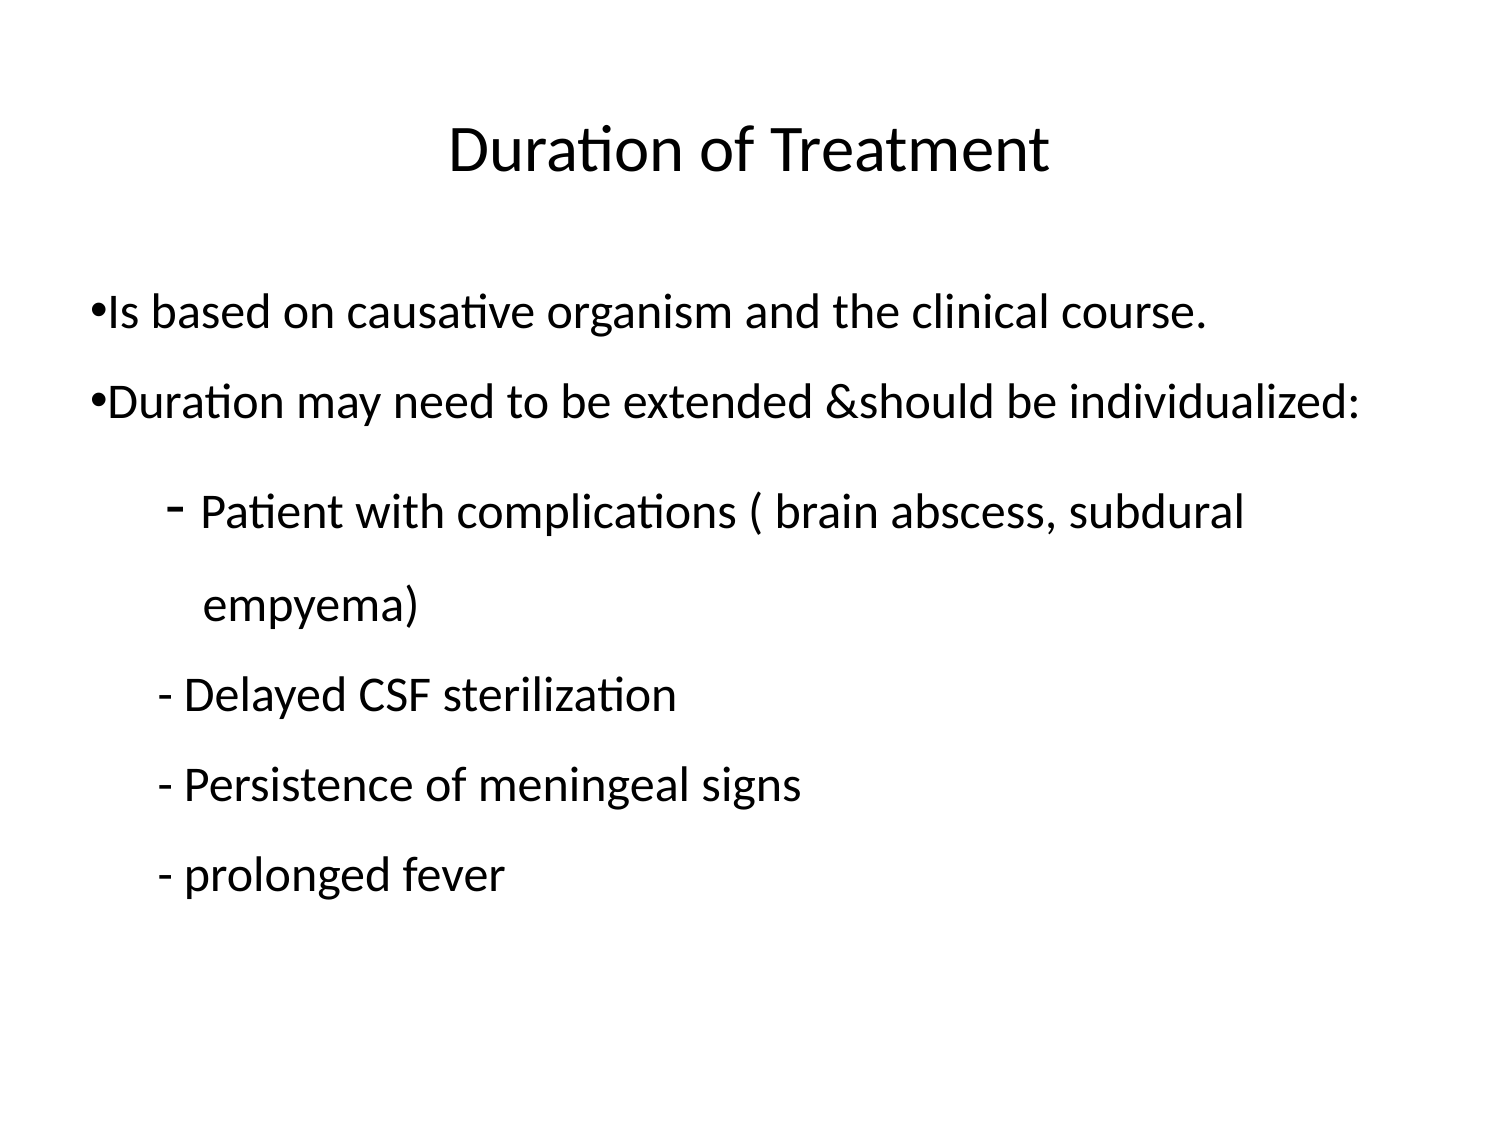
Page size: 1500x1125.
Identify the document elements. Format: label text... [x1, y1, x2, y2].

title Duration of Treatment [75, 45, 1425, 233]
list Is based on causative organism and the clinical course. Duration may need to be extended &should be individualized: - Patient with complications ( brain abscess, subdural empyema) - Delayed CSF sterilization - Persistence of meningeal signs - prolonged fever [75, 262, 1425, 1005]
